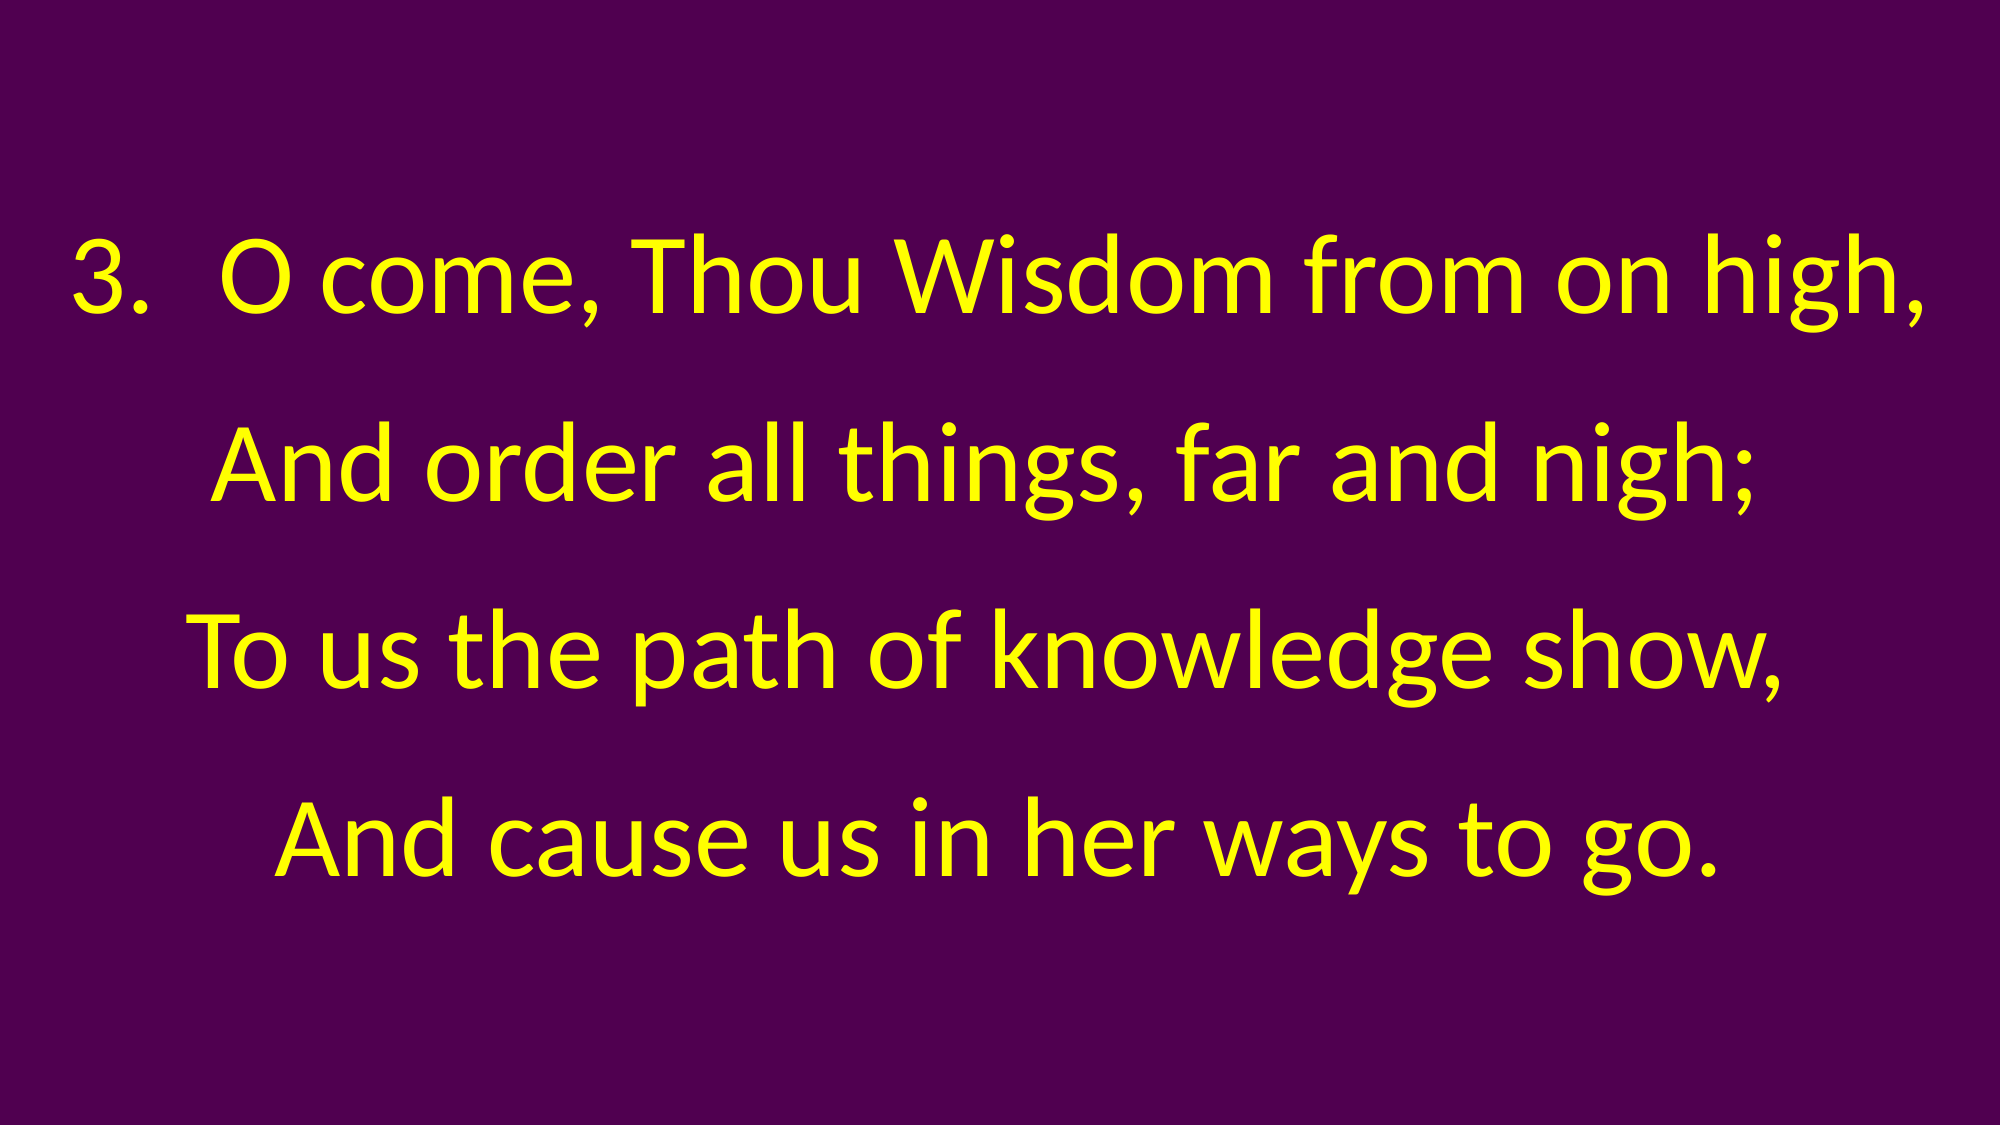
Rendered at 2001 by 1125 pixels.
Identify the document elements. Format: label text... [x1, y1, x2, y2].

text_box O come, Thou Wisdom from on high, And order all things, far and nigh; To us the path of knowledge show, And cause us in her ways to go. [0, 191, 2000, 907]
